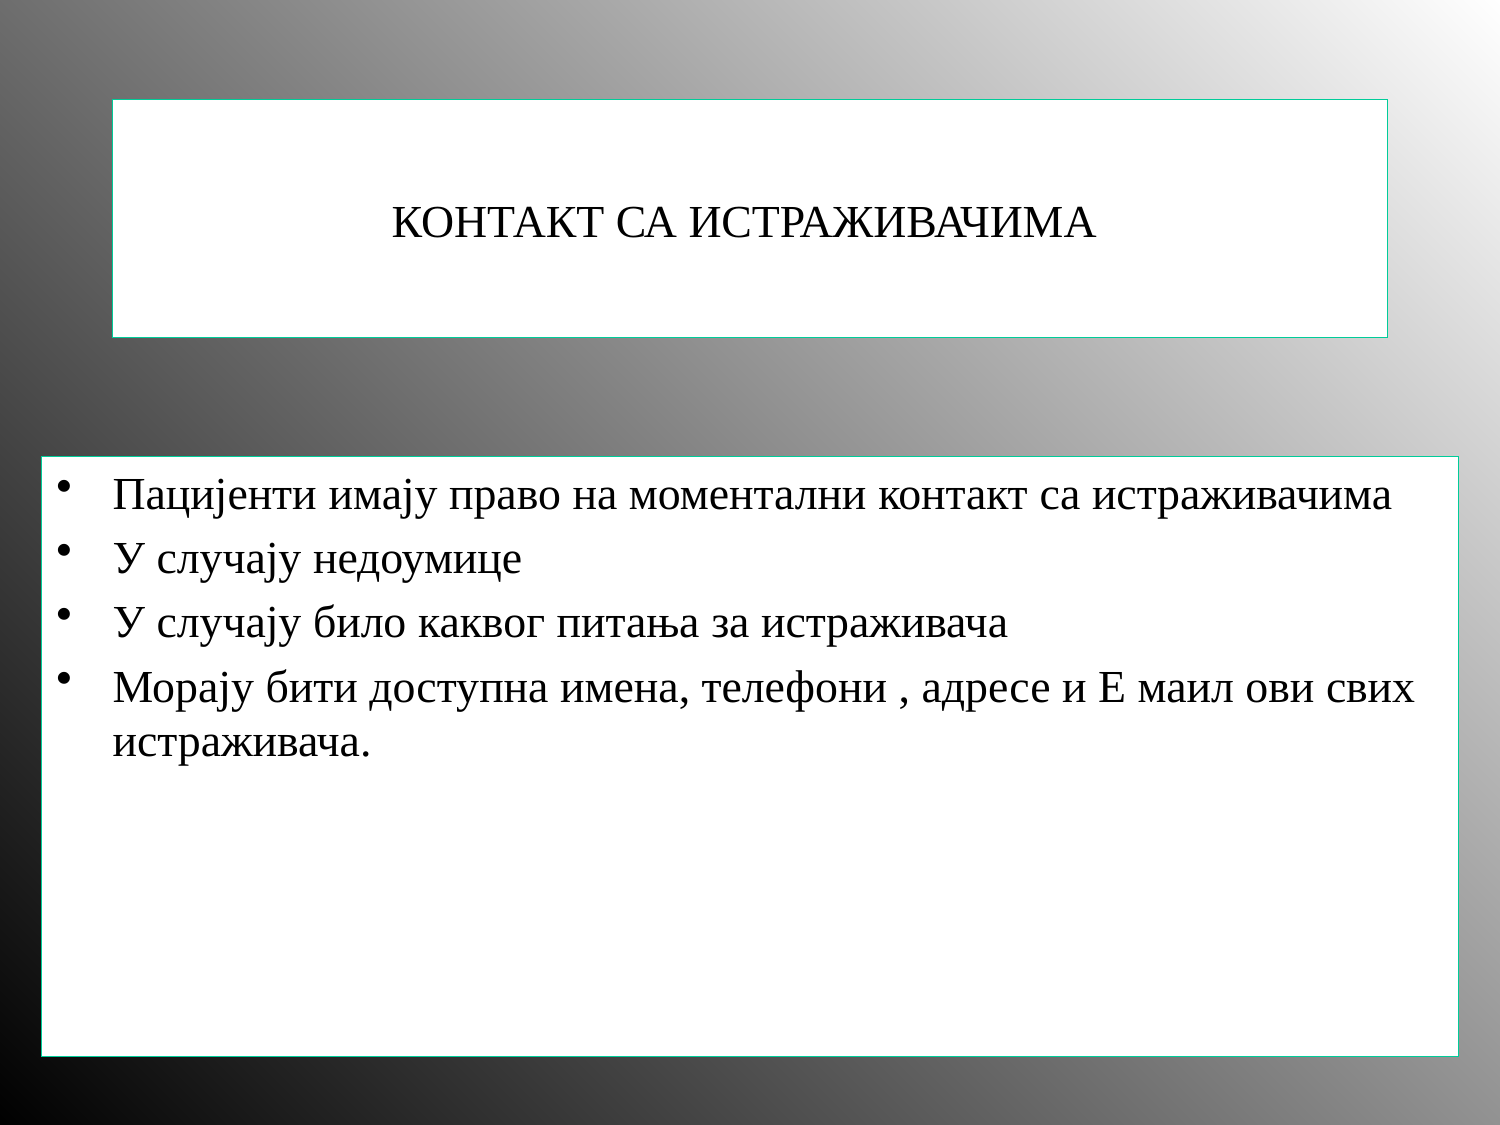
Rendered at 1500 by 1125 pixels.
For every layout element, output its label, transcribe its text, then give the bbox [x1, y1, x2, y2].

list Пацијенти имају право на моментални контакт са истраживачима У случају недоумице У случају било каквог питања за истраживача Морају бити доступна имена, телефони , адресе и Е маил ови свих истраживача. [41, 456, 1459, 1057]
title КОНТАКТ СА ИСТРАЖИВАЧИМА [112, 99, 1388, 338]
